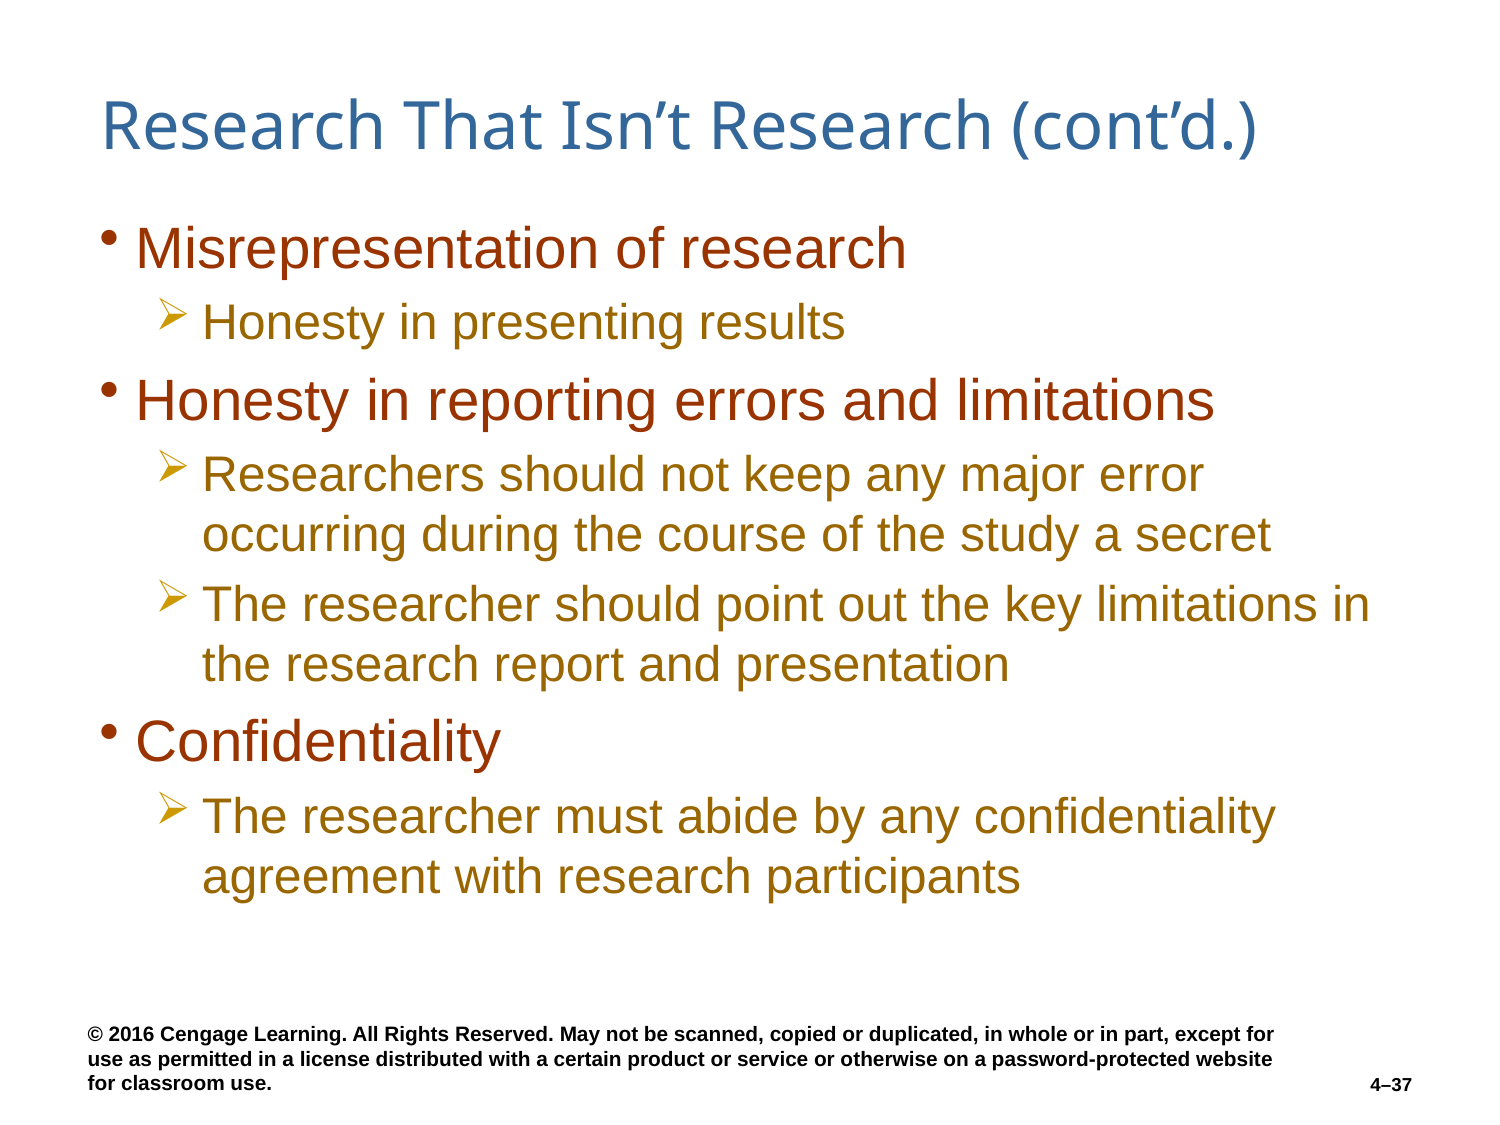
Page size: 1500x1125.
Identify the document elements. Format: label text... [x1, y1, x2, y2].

list Misrepresentation of research Honesty in presenting results Honesty in reporting errors and limitations Researchers should not keep any major error occurring during the course of the study a secret The researcher should point out the key limitations in the research report and presentation Confidentiality The researcher must abide by any confidentiality agreement with research participants [84, 202, 1414, 1013]
slide_number 4–37 [1050, 1042, 1413, 1103]
footer © 2016 Cengage Learning. All Rights Reserved. May not be scanned, copied or duplicated, in whole or in part, except for use as permitted in a license distributed with a certain product or service or otherwise on a password-protected website for classroom use. [87, 1057, 1050, 1103]
title Research That Isn’t Research (cont’d.) [85, 75, 1411, 171]
